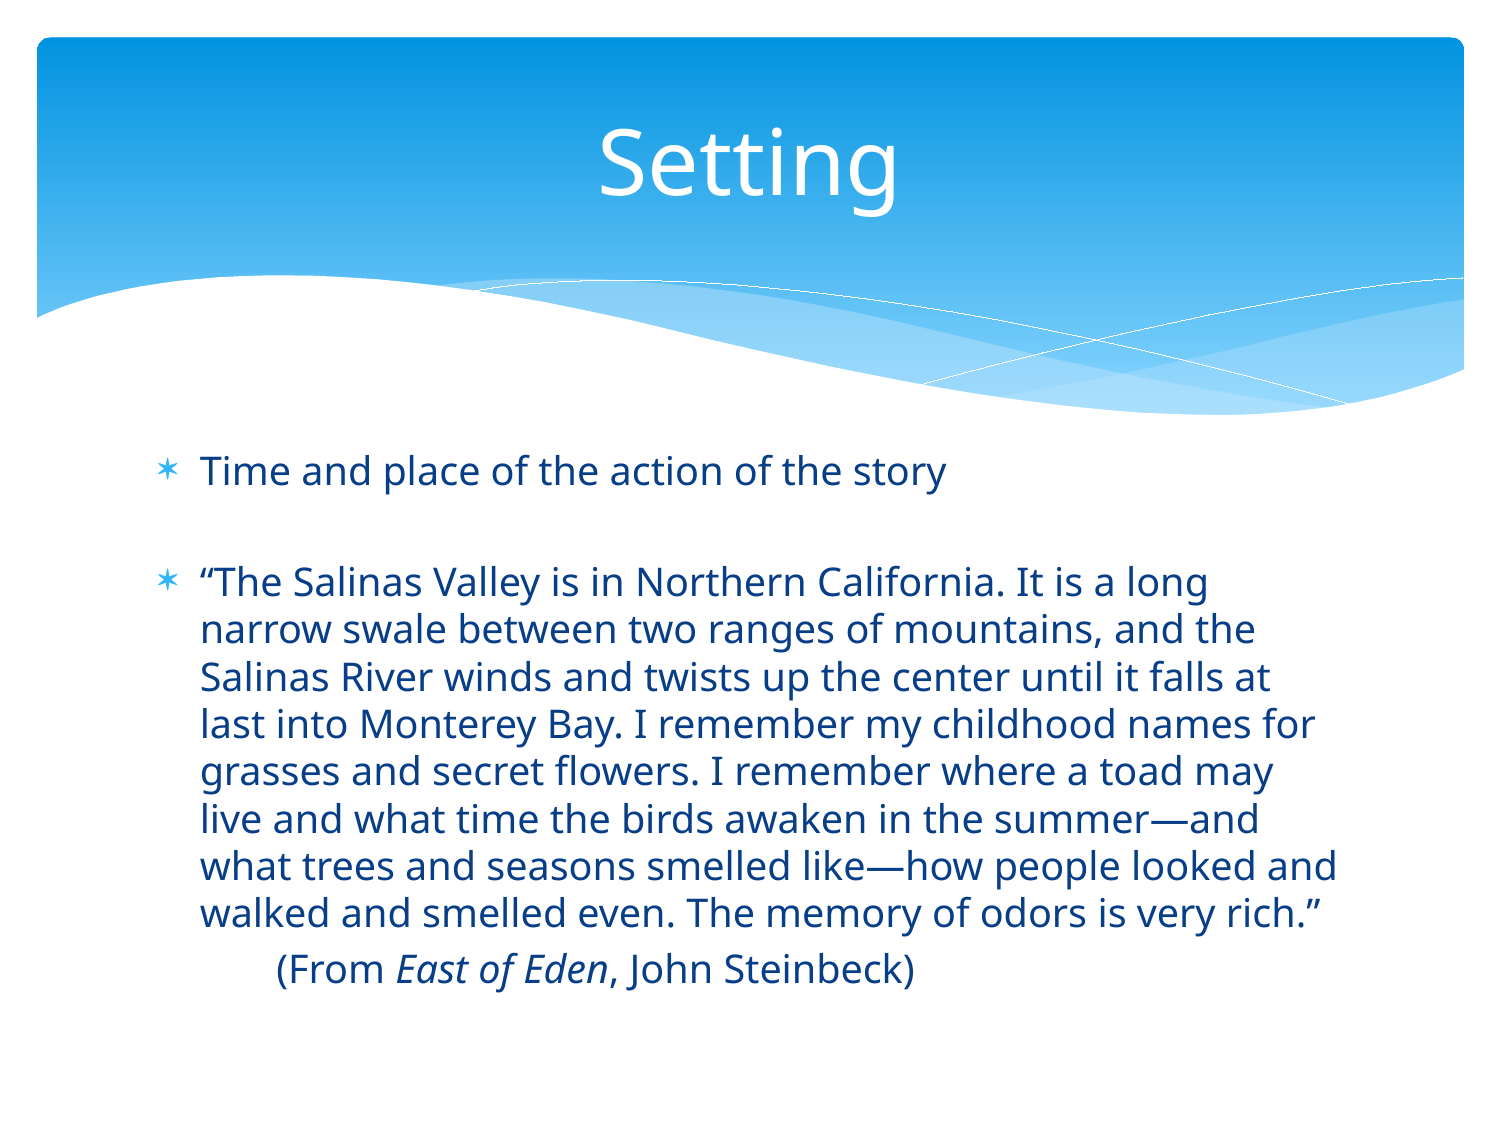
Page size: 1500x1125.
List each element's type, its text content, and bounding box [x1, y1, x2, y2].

list Time and place of the action of the story “The Salinas Valley is in Northern California. It is a long narrow swale between two ranges of mountains, and the Salinas River winds and twists up the center until it falls at last into Monterey Bay. I remember my childhood names for grasses and secret flowers. I remember where a toad may live and what time the birds awaken in the summer—and what trees and seasons smelled like—how people looked and walked and smelled even. The memory of odors is very rich.” (From East of Eden, John Steinbeck) [143, 438, 1359, 1005]
title Setting [75, 55, 1425, 261]
